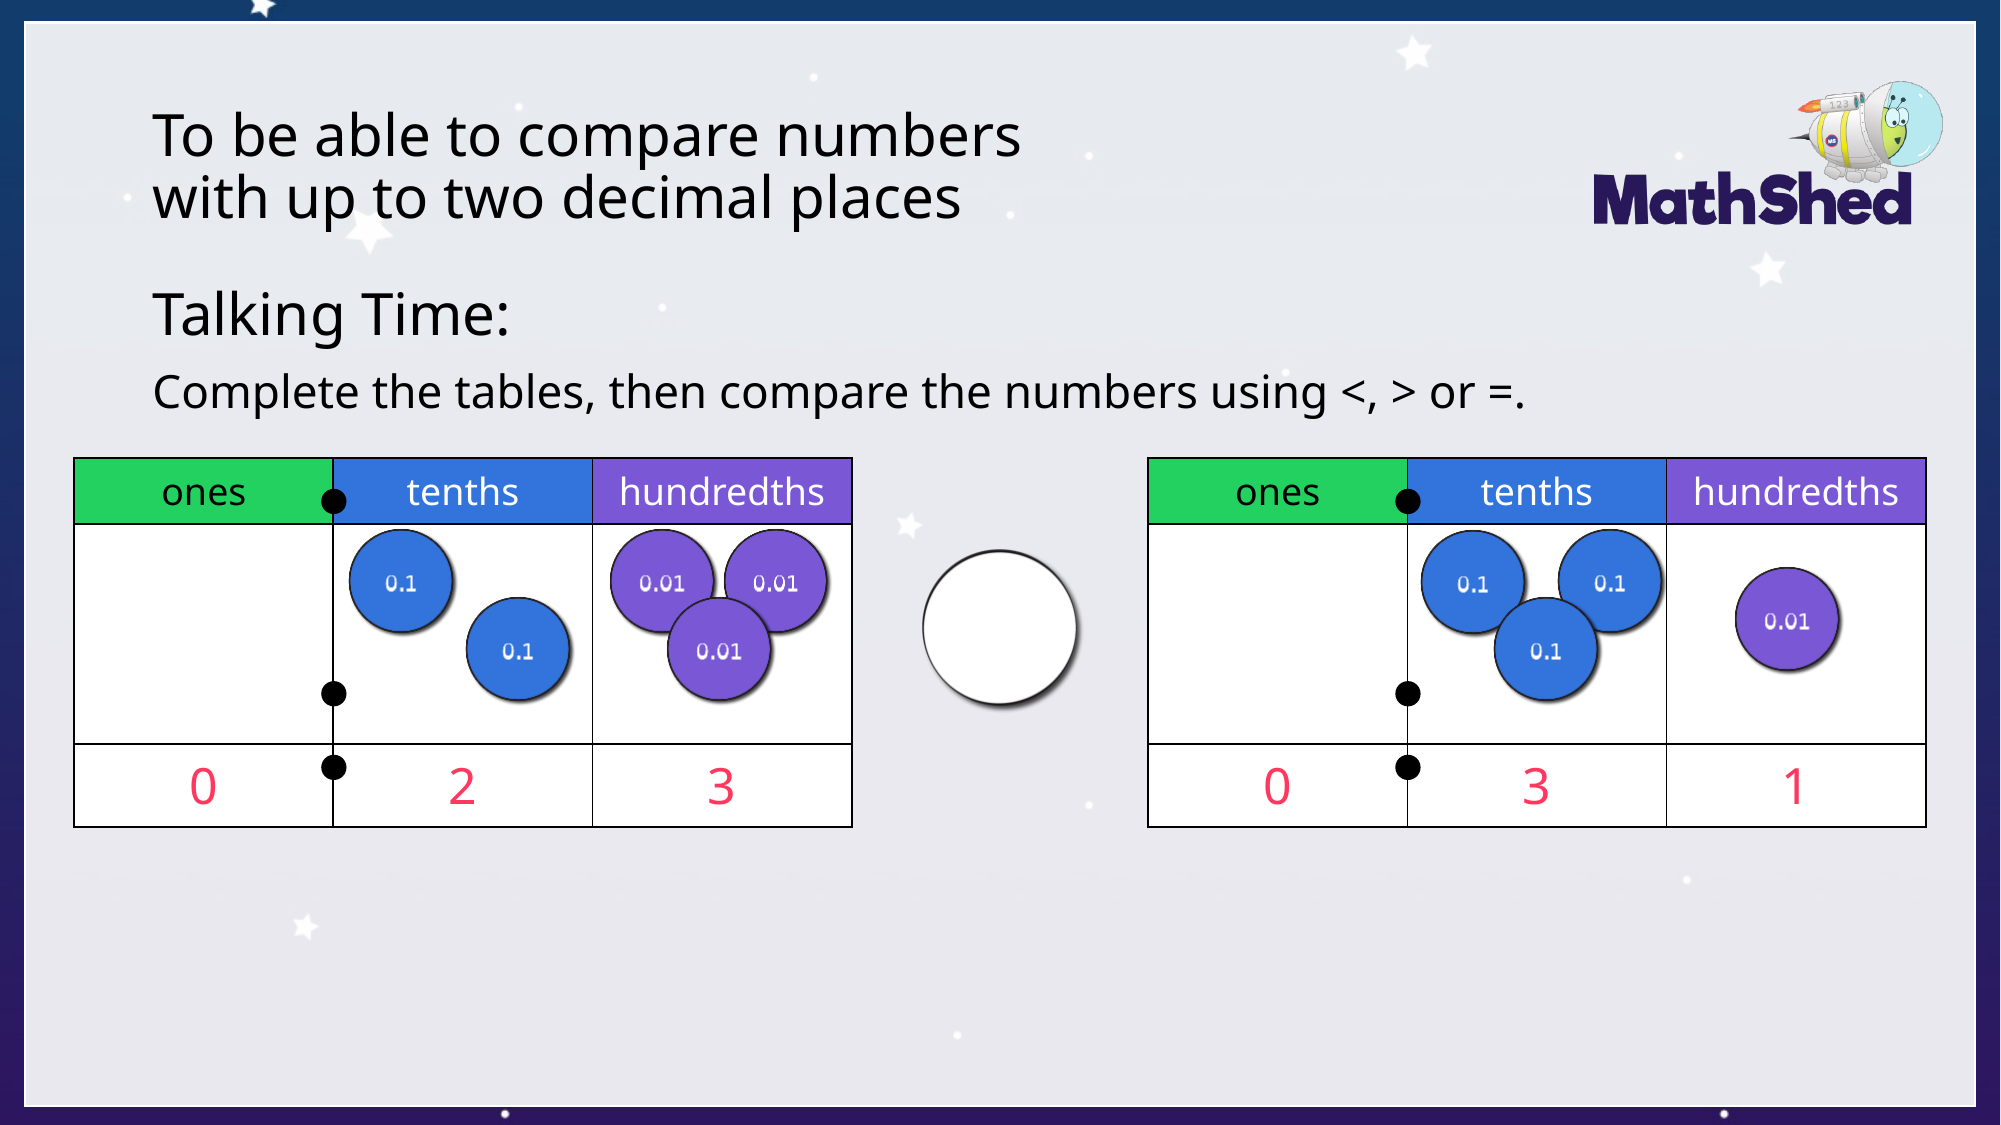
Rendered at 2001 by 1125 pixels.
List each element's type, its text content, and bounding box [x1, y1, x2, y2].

text_box [321, 681, 347, 707]
table_cell 2 [334, 745, 592, 826]
text_box [321, 754, 347, 781]
table_header hundredths [593, 459, 851, 523]
text_box [1395, 681, 1421, 707]
table_cell 3 [1408, 745, 1666, 826]
table_cell [1667, 525, 1925, 743]
table_header tenths [1408, 459, 1666, 523]
text_box [1395, 488, 1421, 515]
table_header ones [75, 459, 332, 523]
table_cell 1 [1667, 745, 1925, 826]
table_cell [593, 525, 851, 743]
list Talking Time: Complete the tables, then compare the numbers using <, > or =. [137, 277, 1863, 992]
table_cell [1149, 525, 1407, 743]
table_header hundredths [1667, 459, 1925, 523]
table_cell 0 [75, 745, 332, 826]
picture [0, 0, 2001, 1125]
table_cell 0 [1149, 745, 1407, 826]
table_header tenths [334, 459, 592, 523]
text_box [1395, 754, 1421, 781]
table_header ones [1149, 459, 1407, 523]
table_cell [75, 525, 332, 743]
table_cell [334, 525, 592, 743]
table_cell [1408, 525, 1666, 743]
text_box [321, 488, 347, 515]
table_cell 3 [593, 745, 851, 826]
title To be able to compare numbers with up to two decimal places [137, 59, 1578, 277]
